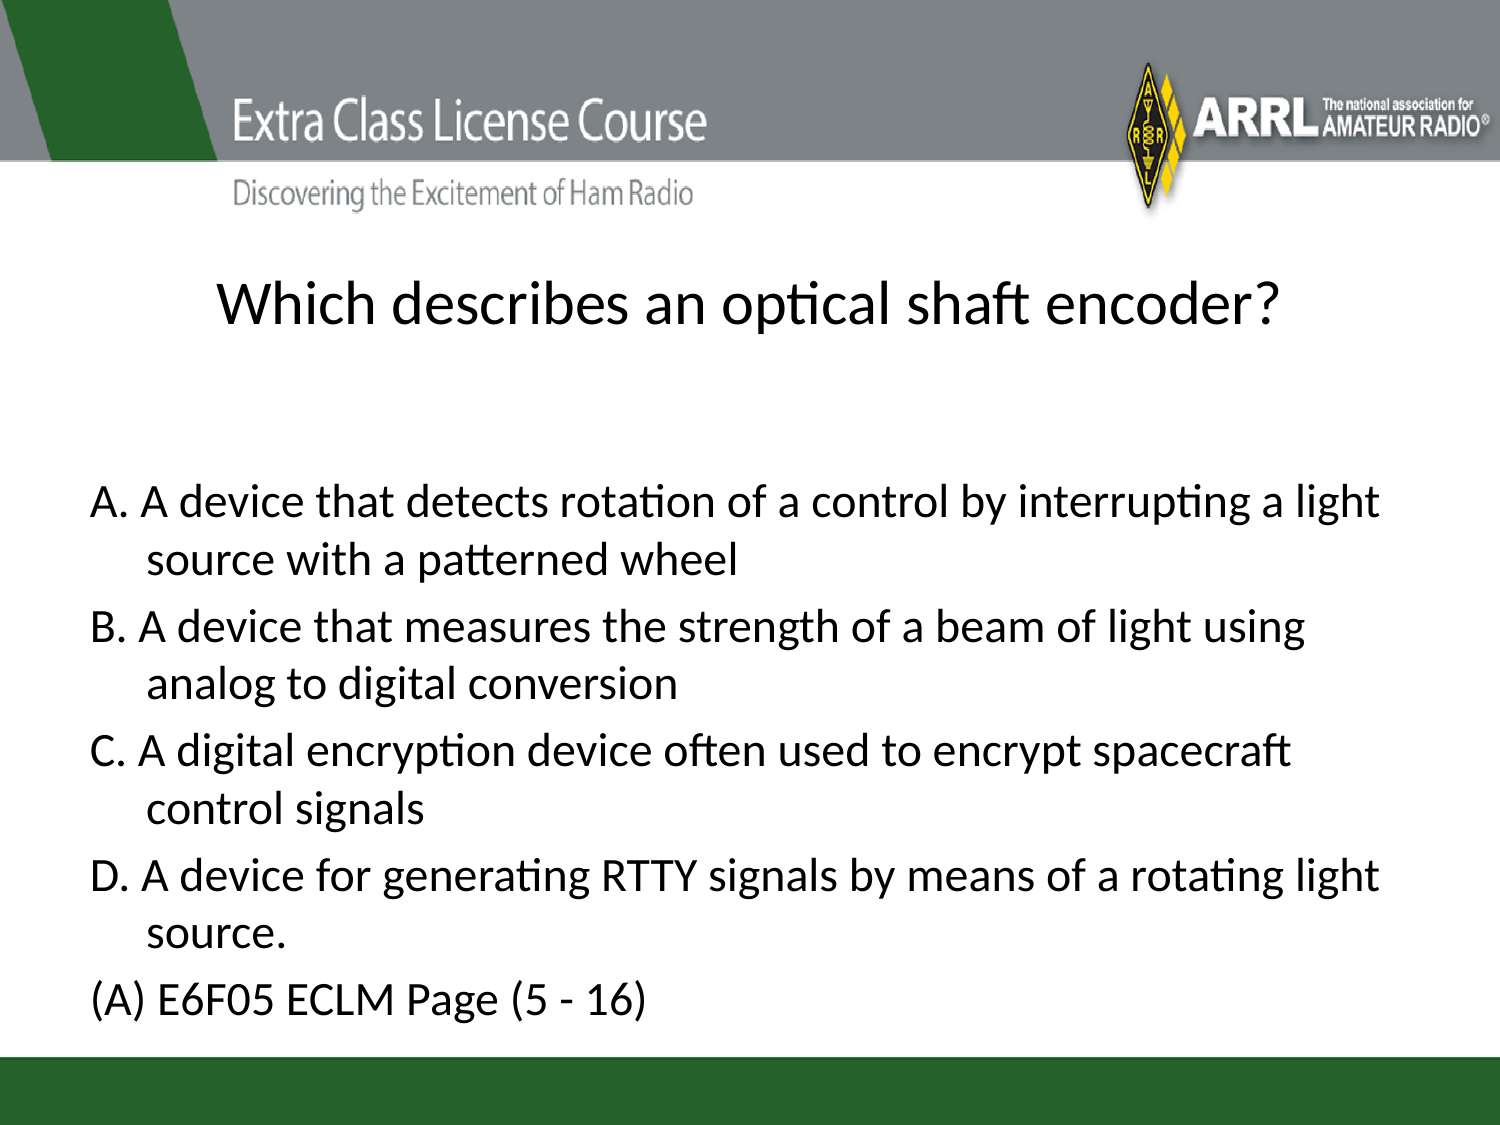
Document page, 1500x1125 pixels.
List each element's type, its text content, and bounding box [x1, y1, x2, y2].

picture [0, 0, 1500, 1125]
list A. A device that detects rotation of a control by interrupting a light source with a patterned wheel B. A device that measures the strength of a beam of light using analog to digital conversion C. A digital encryption device often used to encrypt spacecraft control signals D. A device for generating RTTY signals by means of a rotating light source. (A) E6F05 ECLM Page (5 - 16) [75, 462, 1425, 980]
title Which describes an optical shaft encoder? [75, 254, 1425, 435]
